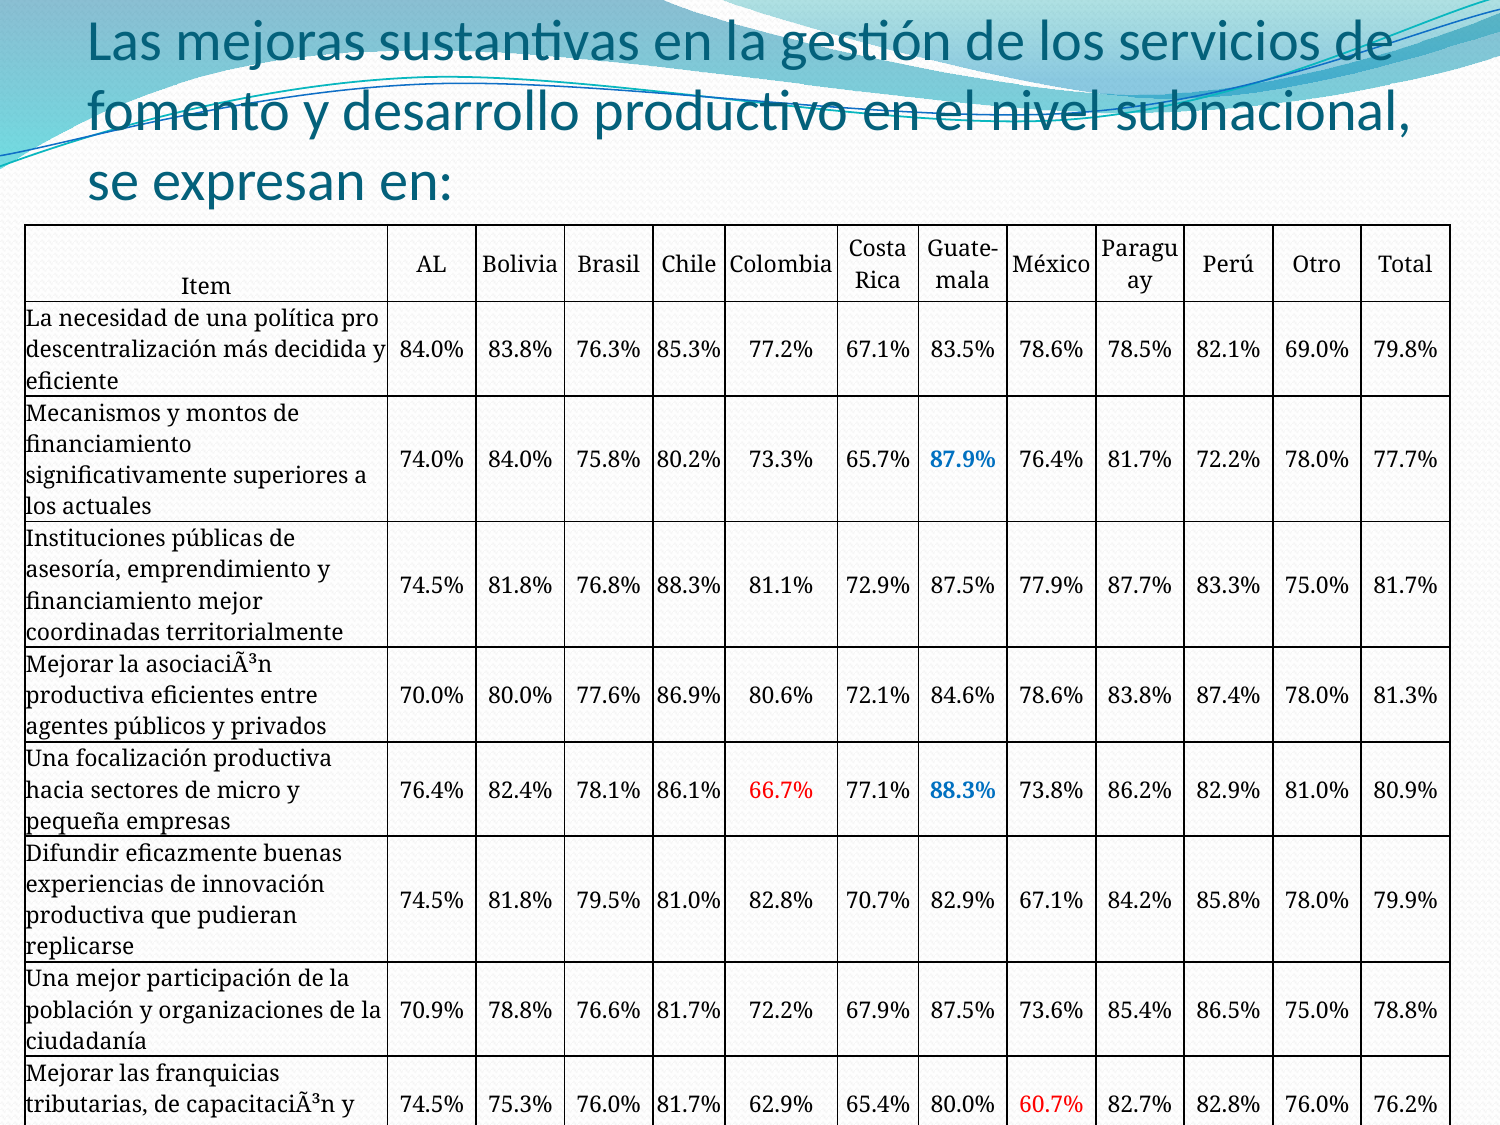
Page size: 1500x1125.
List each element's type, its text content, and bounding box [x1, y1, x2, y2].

table_cell 60.7% [1008, 1057, 1095, 1125]
table_cell 82.8% [1185, 1057, 1272, 1125]
table_cell La necesidad de una política pro descentralización más decidida y eficiente [26, 302, 387, 395]
table_cell 69.0% [1274, 302, 1360, 395]
table_cell 78.0% [1274, 648, 1360, 741]
table_cell 85.3% [654, 302, 724, 395]
table_cell 81.1% [726, 522, 837, 646]
table_cell 74.0% [388, 397, 475, 521]
table_cell 67.1% [838, 302, 918, 395]
table_cell 62.9% [726, 1057, 837, 1125]
table_header Chile [654, 226, 724, 301]
table_cell Una focalización productiva hacia sectores de micro y pequeña empresas [26, 743, 387, 835]
table_cell 87.9% [919, 397, 1006, 521]
table_cell 74.5% [388, 522, 475, 646]
table_cell 76.0% [565, 1057, 652, 1125]
table_cell 75.3% [477, 1057, 564, 1125]
table_cell Mecanismos y montos de financiamiento significativamente superiores a los actuales [26, 397, 387, 521]
table_cell 81.8% [477, 522, 564, 646]
table_cell 77.6% [565, 648, 652, 741]
table_cell 83.8% [1097, 648, 1183, 741]
table_cell 66.7% [726, 743, 837, 835]
table_header Otro [1274, 226, 1360, 301]
table_cell 75.0% [1274, 522, 1360, 646]
table_cell Una mejor participación de la población y organizaciones de la ciudadanía [26, 963, 387, 1055]
table_cell 76.0% [1274, 1057, 1360, 1125]
table_cell 73.8% [1008, 743, 1095, 835]
table_cell 86.2% [1097, 743, 1183, 835]
table_cell 81.8% [477, 837, 564, 961]
table_cell 80.0% [919, 1057, 1006, 1125]
table_cell 85.8% [1185, 837, 1272, 961]
table_cell 86.9% [654, 648, 724, 741]
table_cell 84.0% [477, 397, 564, 521]
table_cell 82.1% [1185, 302, 1272, 395]
table_cell 76.6% [565, 963, 652, 1055]
table_header Perú [1185, 226, 1272, 301]
table_cell 82.9% [1185, 743, 1272, 835]
table_cell 74.5% [388, 837, 475, 961]
table_cell 80.6% [726, 648, 837, 741]
table_header Paraguay [1097, 226, 1183, 301]
table_cell 81.7% [654, 1057, 724, 1125]
table_cell 82.4% [477, 743, 564, 835]
table_header México [1008, 226, 1095, 301]
table_cell 70.7% [838, 837, 918, 961]
table_cell 76.3% [565, 302, 652, 395]
table_cell 81.3% [1362, 648, 1449, 741]
table_cell Instituciones públicas de asesoría, emprendimiento y financiamiento mejor coordinadas territorialmente [26, 522, 387, 646]
table_cell 80.2% [654, 397, 724, 521]
table_cell 88.3% [654, 522, 724, 646]
table_cell 74.5% [388, 1057, 475, 1125]
table_cell 79.8% [1362, 302, 1449, 395]
table_cell 78.0% [1274, 837, 1360, 961]
table_cell 84.0% [388, 302, 475, 395]
table_cell 67.9% [838, 963, 918, 1055]
table_header Brasil [565, 226, 652, 301]
table_cell 78.6% [1008, 648, 1095, 741]
title Las mejoras sustantivas en la gestión de los servicios de fomento y desarrollo productivo en el nivel subnacional, se expresan en: [87, 24, 1438, 213]
table_cell 81.7% [1362, 522, 1449, 646]
table_cell 88.3% [919, 743, 1006, 835]
table_header Bolivia [477, 226, 564, 301]
table_cell 81.0% [1274, 743, 1360, 835]
table_cell 78.8% [477, 963, 564, 1055]
table_header Costa Rica [838, 226, 918, 301]
table_cell 78.6% [1008, 302, 1095, 395]
table_cell 75.0% [1274, 963, 1360, 1055]
table_cell Mejorar las franquicias tributarias, de capacitaciÃ³n y de garantías crediticias [26, 1057, 387, 1125]
table_cell Mejorar la asociaciÃ³n productiva eficientes entre agentes públicos y privados [26, 648, 387, 741]
table_cell 83.5% [919, 302, 1006, 395]
table_cell 76.8% [565, 522, 652, 646]
table_cell 84.6% [919, 648, 1006, 741]
table_cell 87.5% [919, 963, 1006, 1055]
table_header Item [26, 226, 387, 301]
table_header AL [388, 226, 475, 301]
table_cell 75.8% [565, 397, 652, 521]
table_cell 72.2% [726, 963, 837, 1055]
table_cell 82.8% [726, 837, 837, 961]
table_cell 83.8% [477, 302, 564, 395]
table_cell 80.9% [1362, 743, 1449, 835]
table_cell 87.7% [1097, 522, 1183, 646]
table_cell 82.7% [1097, 1057, 1183, 1125]
table_cell 72.9% [838, 522, 918, 646]
table_cell 76.2% [1362, 1057, 1449, 1125]
table_cell 80.0% [477, 648, 564, 741]
table_cell 67.1% [1008, 837, 1095, 961]
table_cell 76.4% [1008, 397, 1095, 521]
table_header Colombia [726, 226, 837, 301]
table_cell 78.5% [1097, 302, 1183, 395]
table_cell 81.7% [1097, 397, 1183, 521]
table_cell 73.3% [726, 397, 837, 521]
table_cell 65.4% [838, 1057, 918, 1125]
table_cell 77.1% [838, 743, 918, 835]
table_cell 73.6% [1008, 963, 1095, 1055]
table_cell 86.5% [1185, 963, 1272, 1055]
table_cell 85.4% [1097, 963, 1183, 1055]
table_cell 77.2% [726, 302, 837, 395]
table_cell 81.0% [654, 837, 724, 961]
table_cell 77.7% [1362, 397, 1449, 521]
table_cell 82.9% [919, 837, 1006, 961]
table_cell 79.9% [1362, 837, 1449, 961]
table_cell 70.0% [388, 648, 475, 741]
table_cell 79.5% [565, 837, 652, 961]
table_cell 87.4% [1185, 648, 1272, 741]
table_cell 70.9% [388, 963, 475, 1055]
table_cell 87.5% [919, 522, 1006, 646]
table_cell 83.3% [1185, 522, 1272, 646]
table_cell 78.8% [1362, 963, 1449, 1055]
table_cell 76.4% [388, 743, 475, 835]
table_cell 65.7% [838, 397, 918, 521]
table_header Guate-mala [919, 226, 1006, 301]
table_cell 86.1% [654, 743, 724, 835]
table_cell Difundir eficazmente buenas experiencias de innovación productiva que pudieran replicarse [26, 837, 387, 961]
table_cell 72.2% [1185, 397, 1272, 521]
table_cell 78.0% [1274, 397, 1360, 521]
table_header Total [1362, 226, 1449, 301]
table_cell 72.1% [838, 648, 918, 741]
table_cell 81.7% [654, 963, 724, 1055]
table_cell 77.9% [1008, 522, 1095, 646]
table_cell 84.2% [1097, 837, 1183, 961]
table_cell 78.1% [565, 743, 652, 835]
